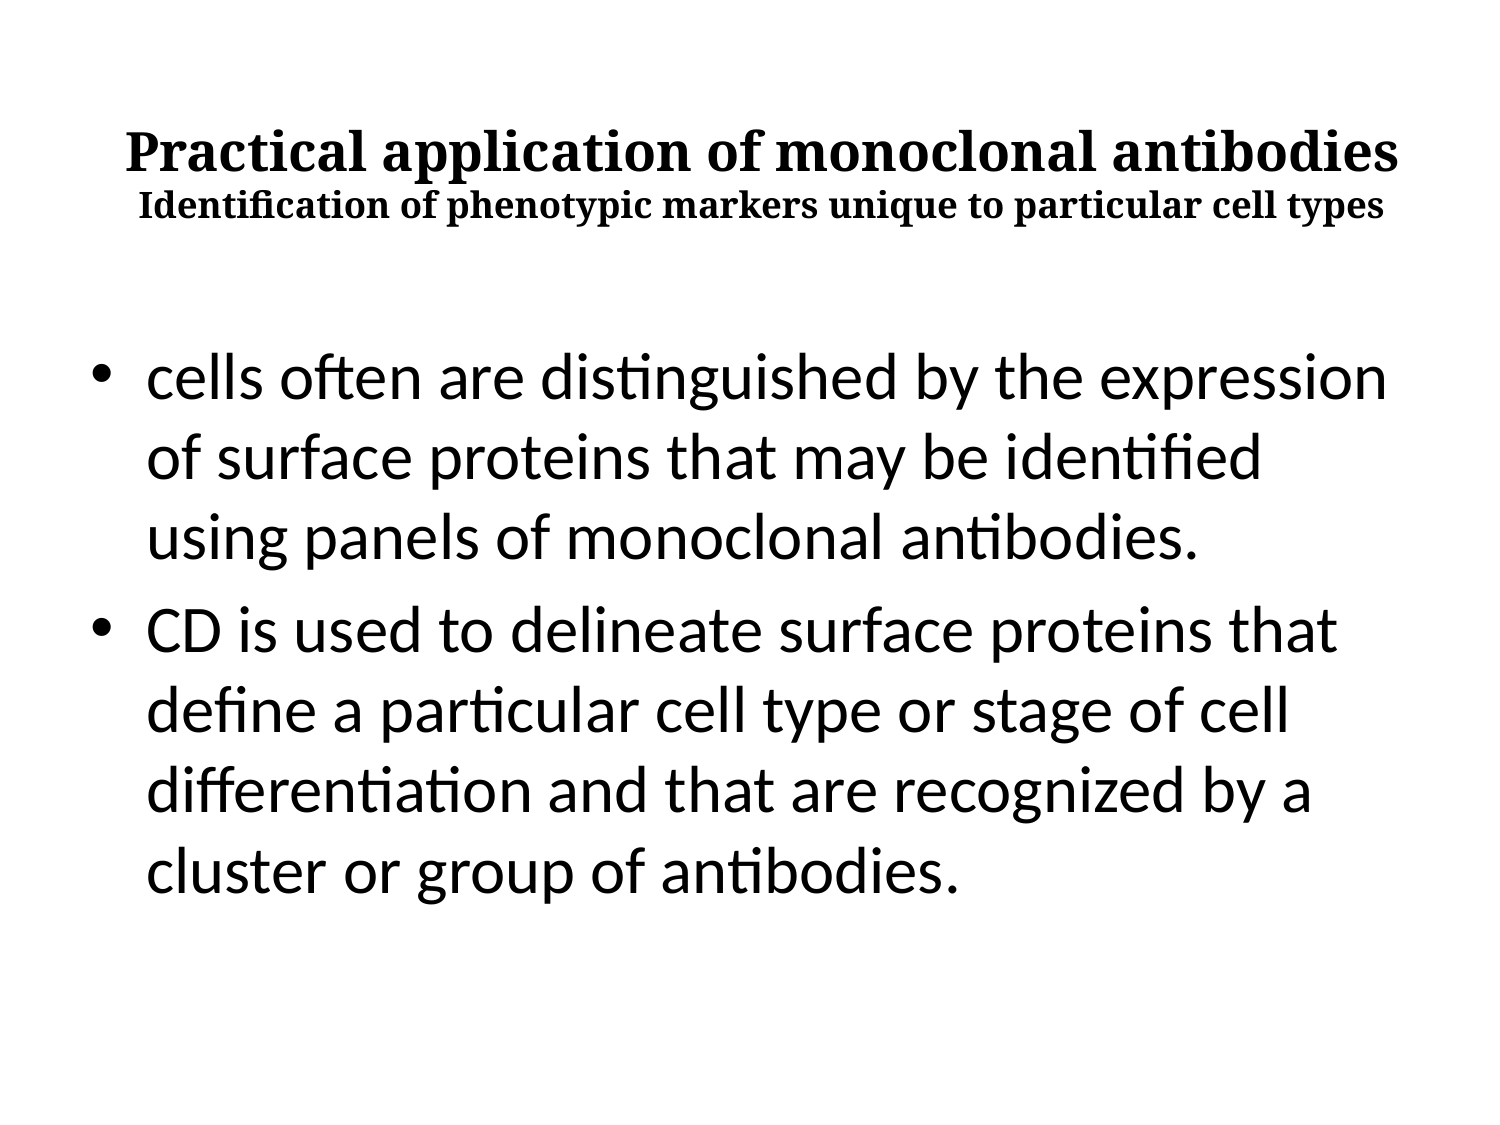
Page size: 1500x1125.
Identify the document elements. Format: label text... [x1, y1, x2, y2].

list cells often are distinguished by the expression of surface proteins that may be identified using panels of monoclonal antibodies. CD is used to delineate surface proteins that define a particular cell type or stage of cell differentiation and that are recognized by a cluster or group of antibodies. [75, 324, 1425, 1068]
title Practical application of monoclonal antibodies Identification of phenotypic markers unique to particular cell types [87, 99, 1438, 288]
